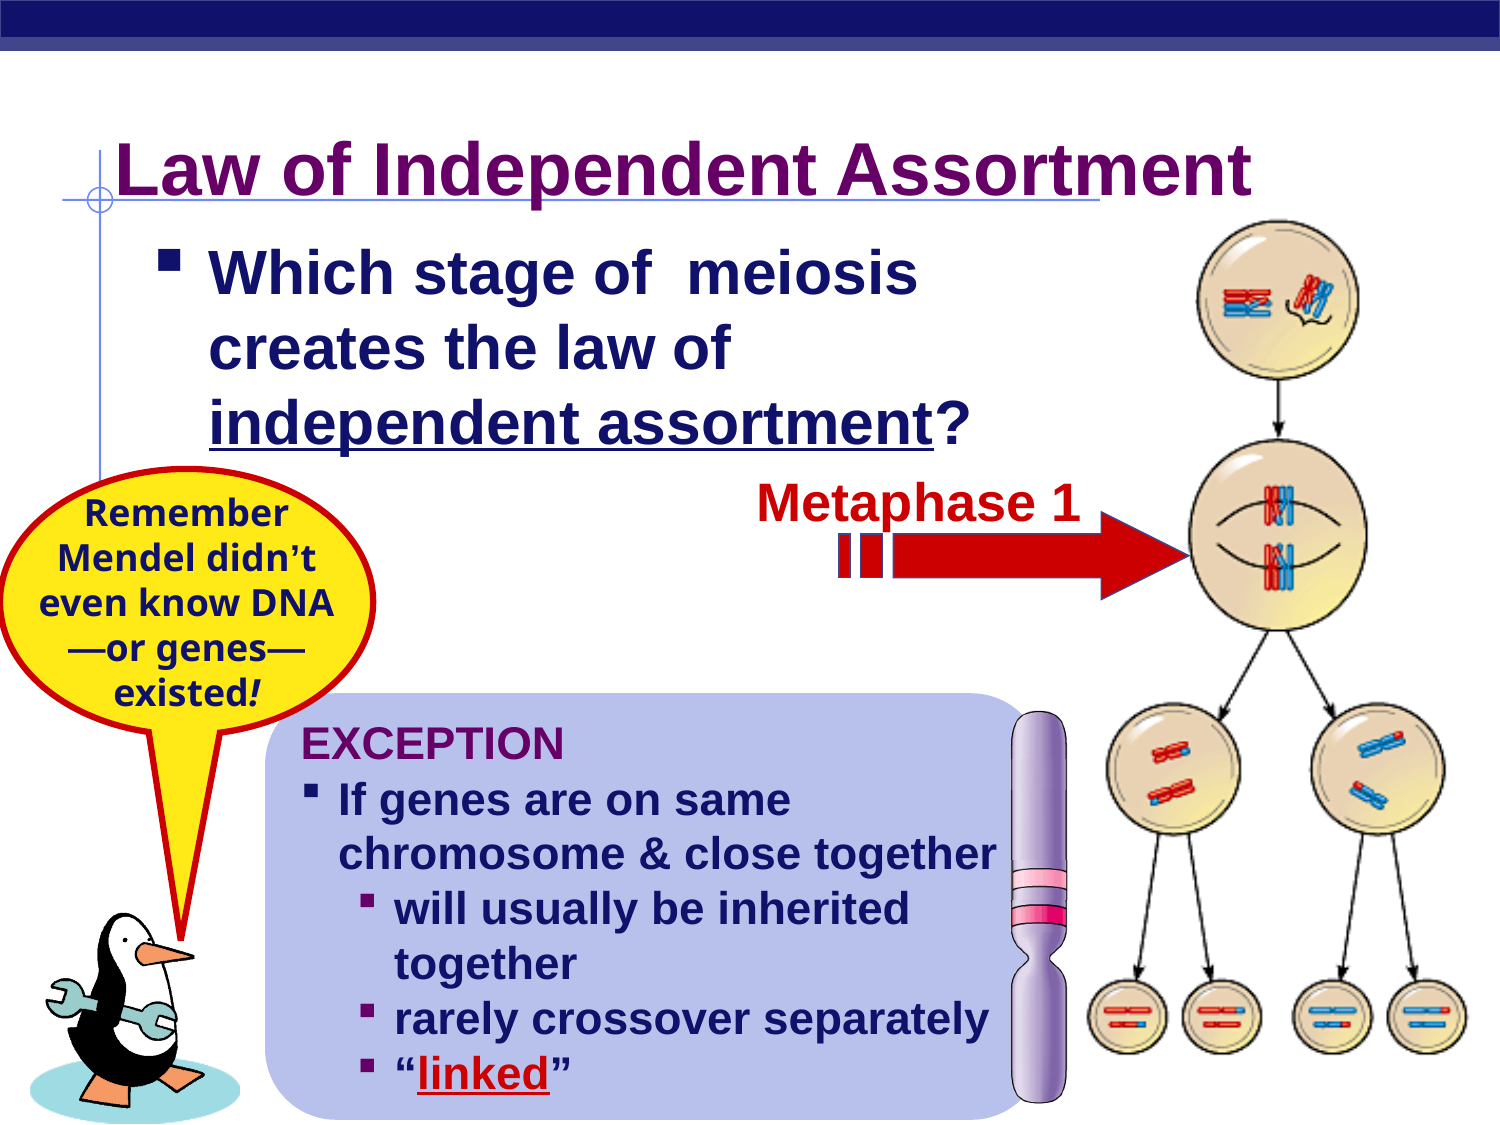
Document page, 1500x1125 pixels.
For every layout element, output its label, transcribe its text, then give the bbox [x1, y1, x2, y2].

picture [29, 911, 240, 1125]
text_box Which stage of meiosis creates the law of independent assortment? [137, 224, 908, 525]
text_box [1004, 702, 1075, 1110]
text_box EXCEPTION If genes are on same chromosome & close together will usually be inherited together rarely crossover separately “linked” [265, 693, 1001, 1120]
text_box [741, 459, 1189, 600]
title Law of Independent Assortment [99, 112, 1375, 238]
text_box Remember Mendel didn’t even know DNA —or genes— existed! [0, 468, 374, 910]
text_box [914, 209, 1481, 1062]
